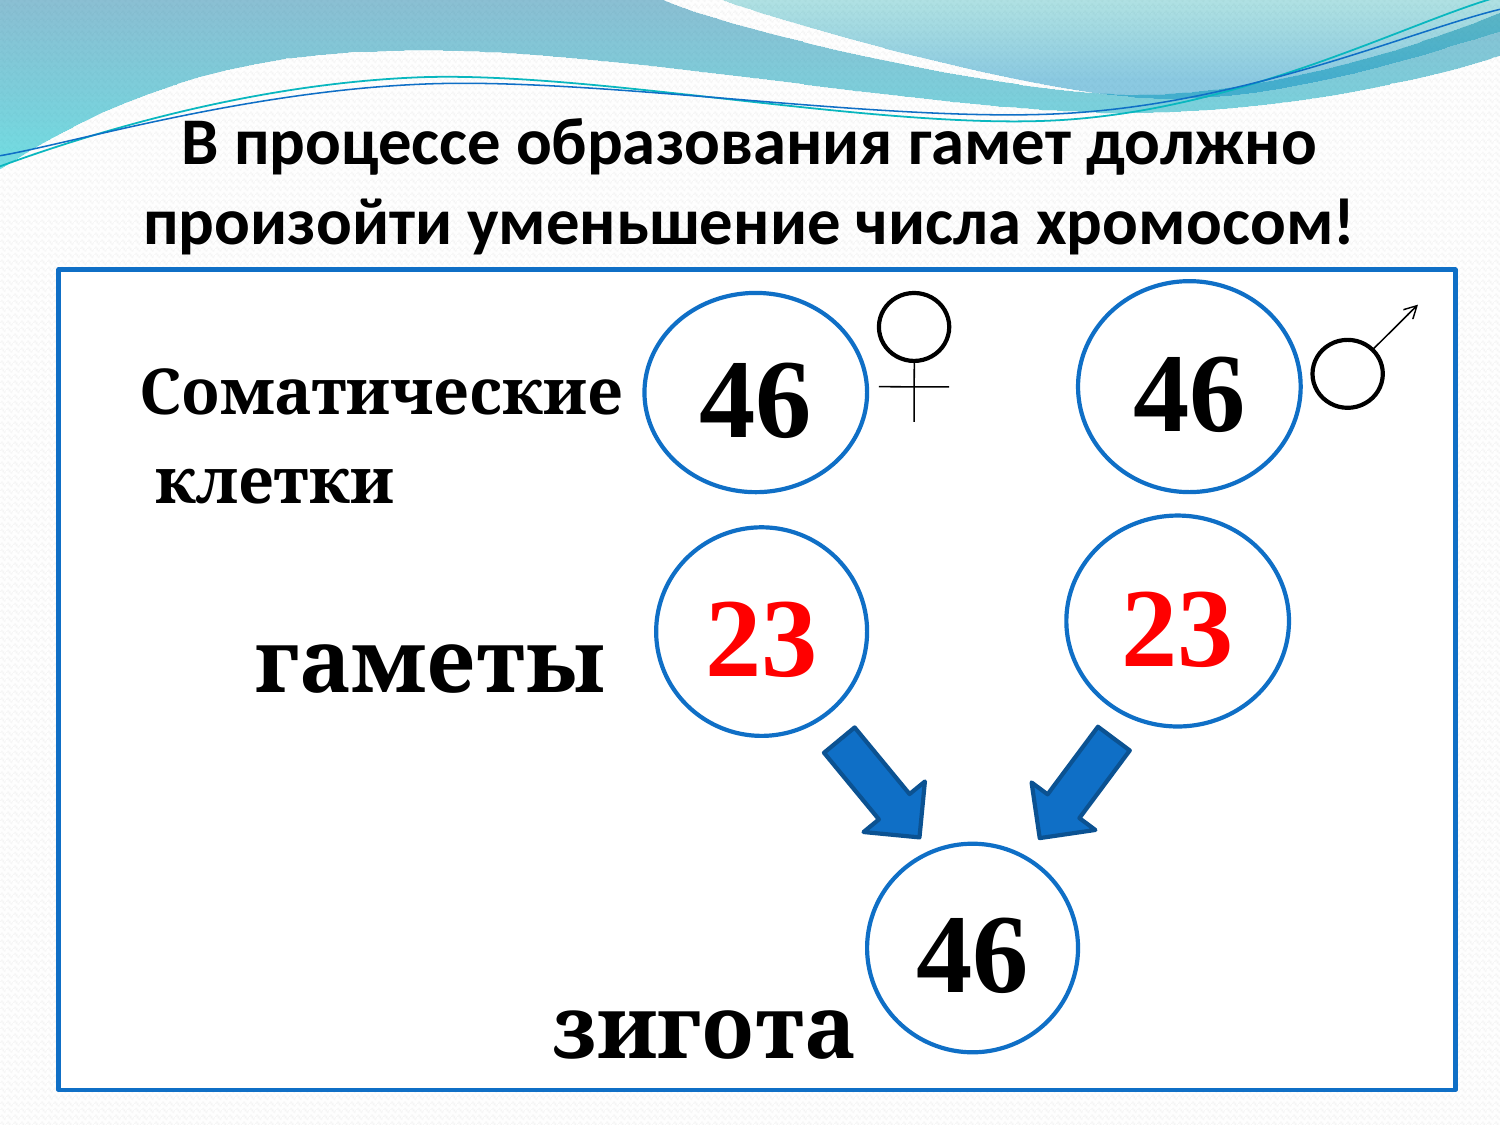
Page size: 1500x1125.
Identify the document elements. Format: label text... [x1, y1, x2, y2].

text_box 46 [1075, 279, 1303, 495]
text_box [1372, 304, 1418, 351]
list Соматические клетки гаметы зигота [56, 267, 1458, 1092]
title В процессе образования гамет должно произойти уменьшение числа хромосом! [75, 115, 1425, 258]
text_box 46 [865, 841, 1081, 1055]
text_box 23 [654, 525, 870, 738]
text_box 23 [1064, 513, 1292, 729]
text_box [876, 290, 952, 363]
text_box [821, 725, 928, 840]
text_box [1029, 724, 1132, 841]
text_box 46 [642, 290, 870, 495]
text_box [1310, 337, 1385, 410]
